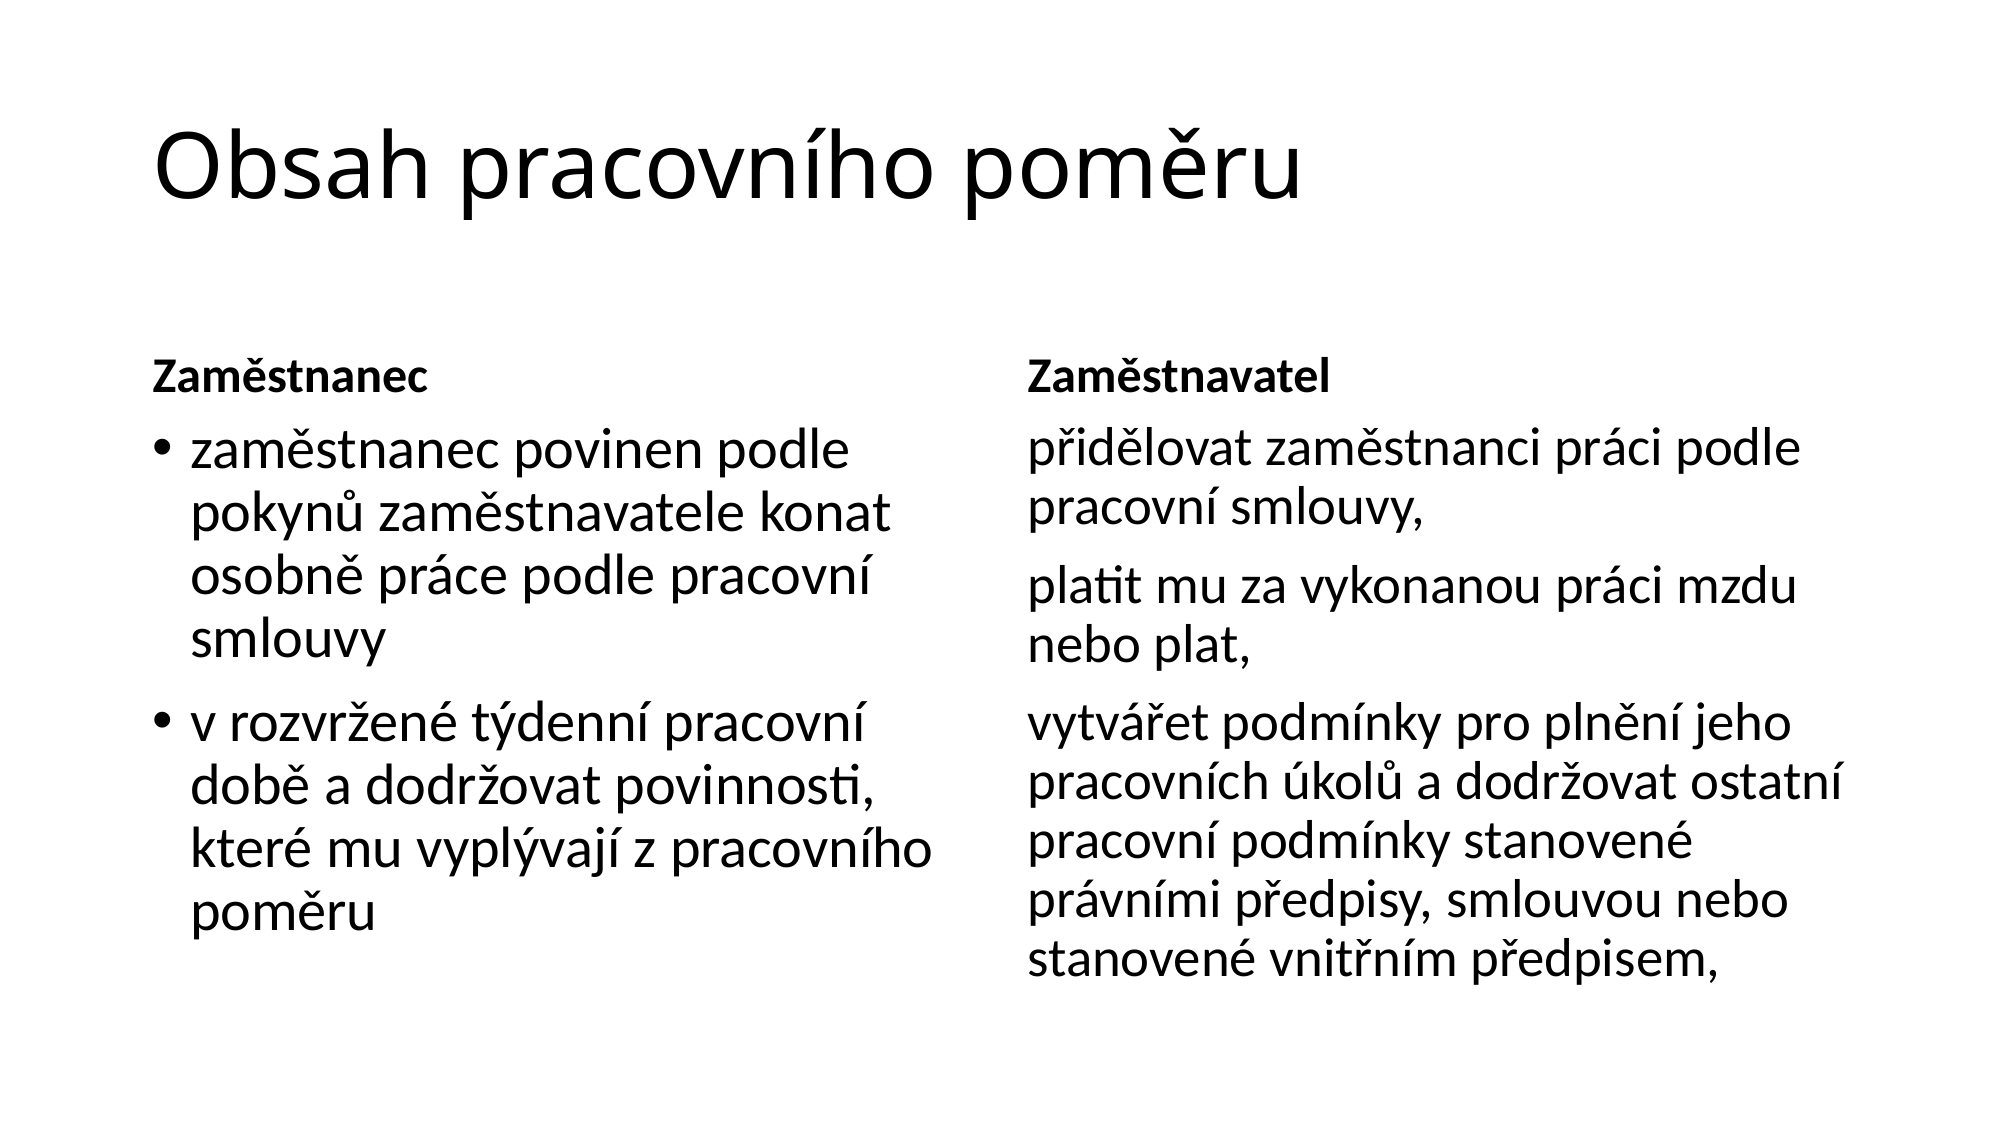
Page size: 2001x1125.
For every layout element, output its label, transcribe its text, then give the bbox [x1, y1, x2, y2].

list přidělovat zaměstnanci práci podle pracovní smlouvy, platit mu za vykonanou práci mzdu nebo plat, vytvářet podmínky pro plnění jeho pracovních úkolů a dodržovat ostatní pracovní podmínky stanovené právními předpisy, smlouvou nebo stanovené vnitřním předpisem, [1012, 410, 1863, 1016]
list zaměstnanec povinen podle pokynů zaměstnavatele konat osobně práce podle pracovní smlouvy v rozvržené týdenní pracovní době a dodržovat povinnosti, které mu vyplývají z pracovního poměru [137, 410, 984, 1016]
list Zaměstnavatel [1012, 275, 1863, 410]
list Zaměstnanec [137, 275, 984, 410]
title Obsah pracovního poměru [137, 59, 1863, 278]
